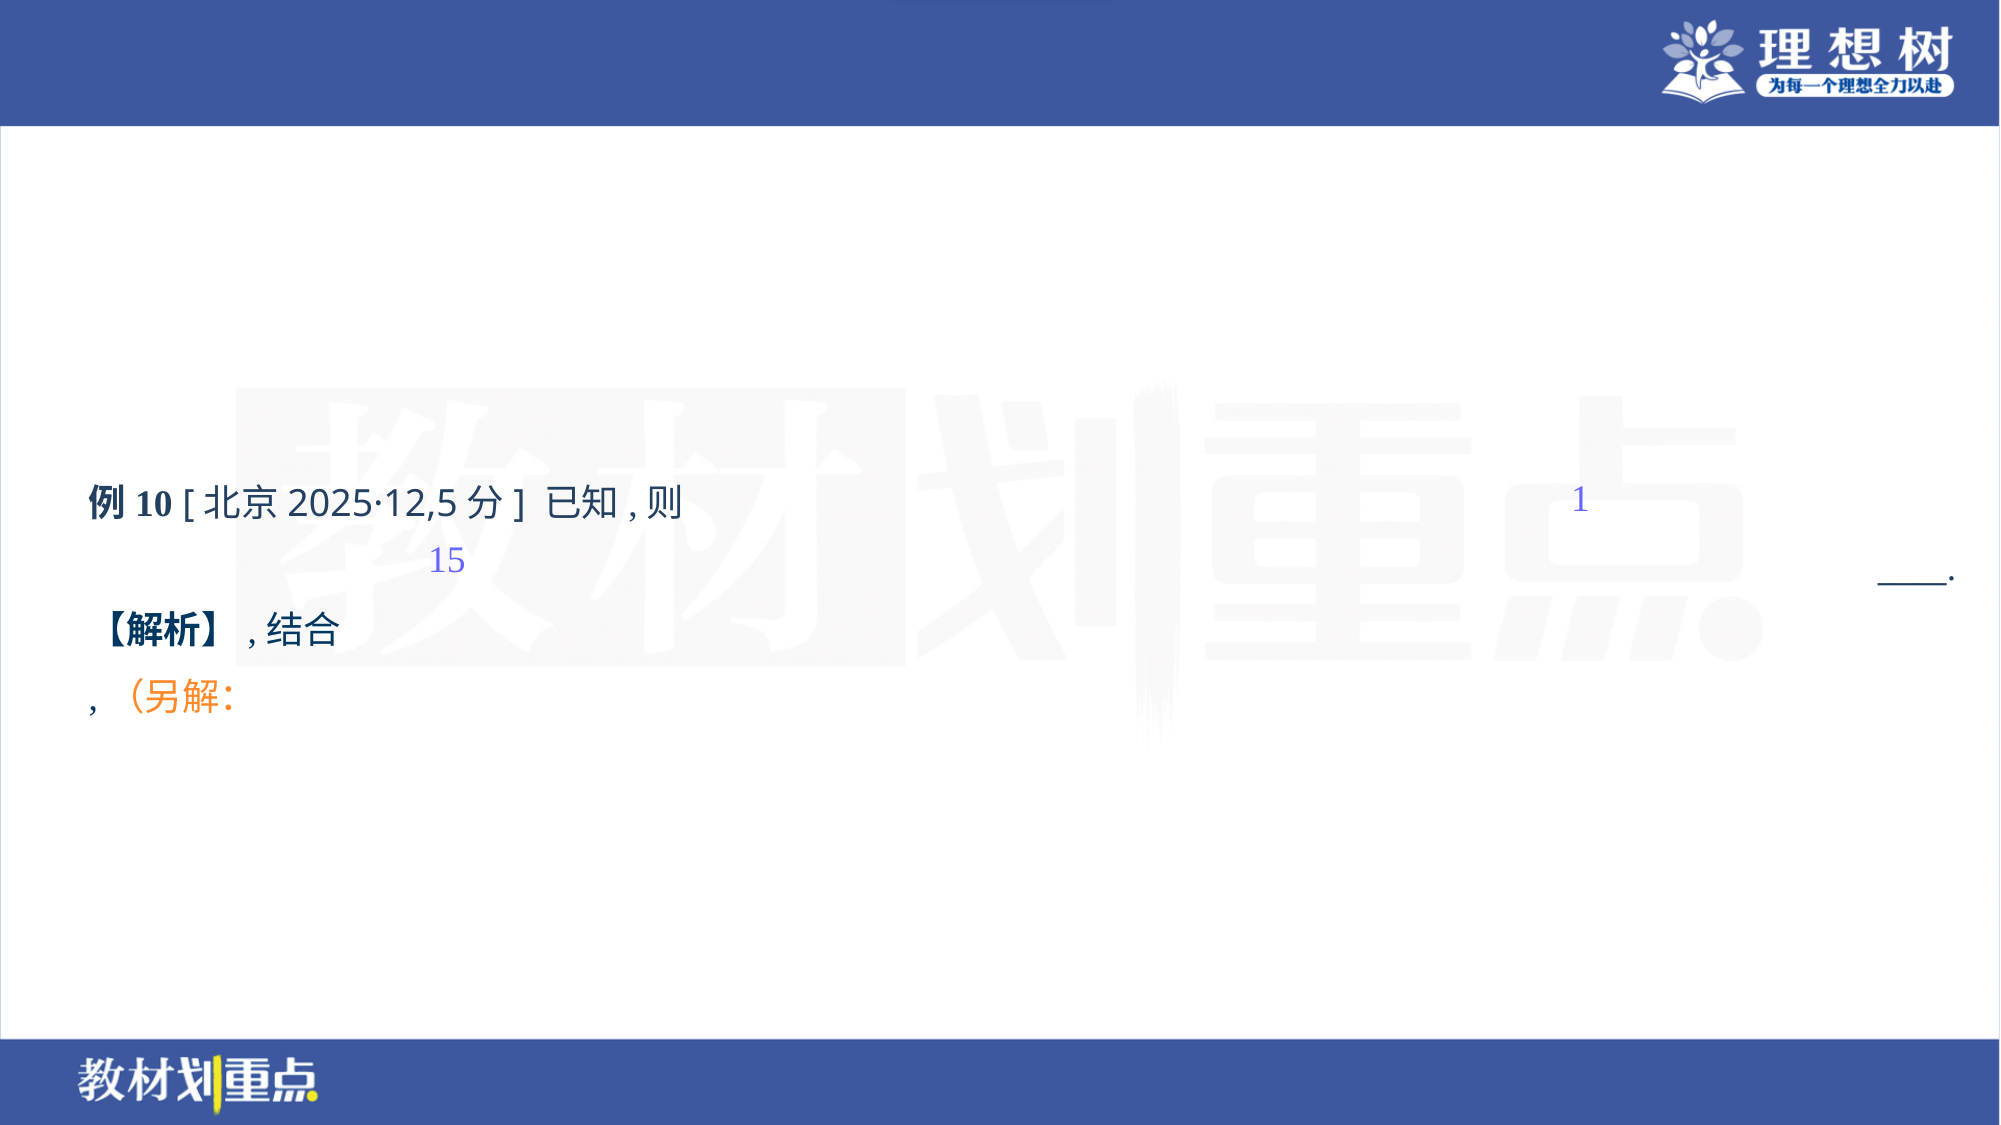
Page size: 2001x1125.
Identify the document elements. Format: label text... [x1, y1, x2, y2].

text_box 1 [1557, 450, 1604, 512]
picture [0, 0, 2000, 1125]
text_box 15 [414, 515, 480, 574]
